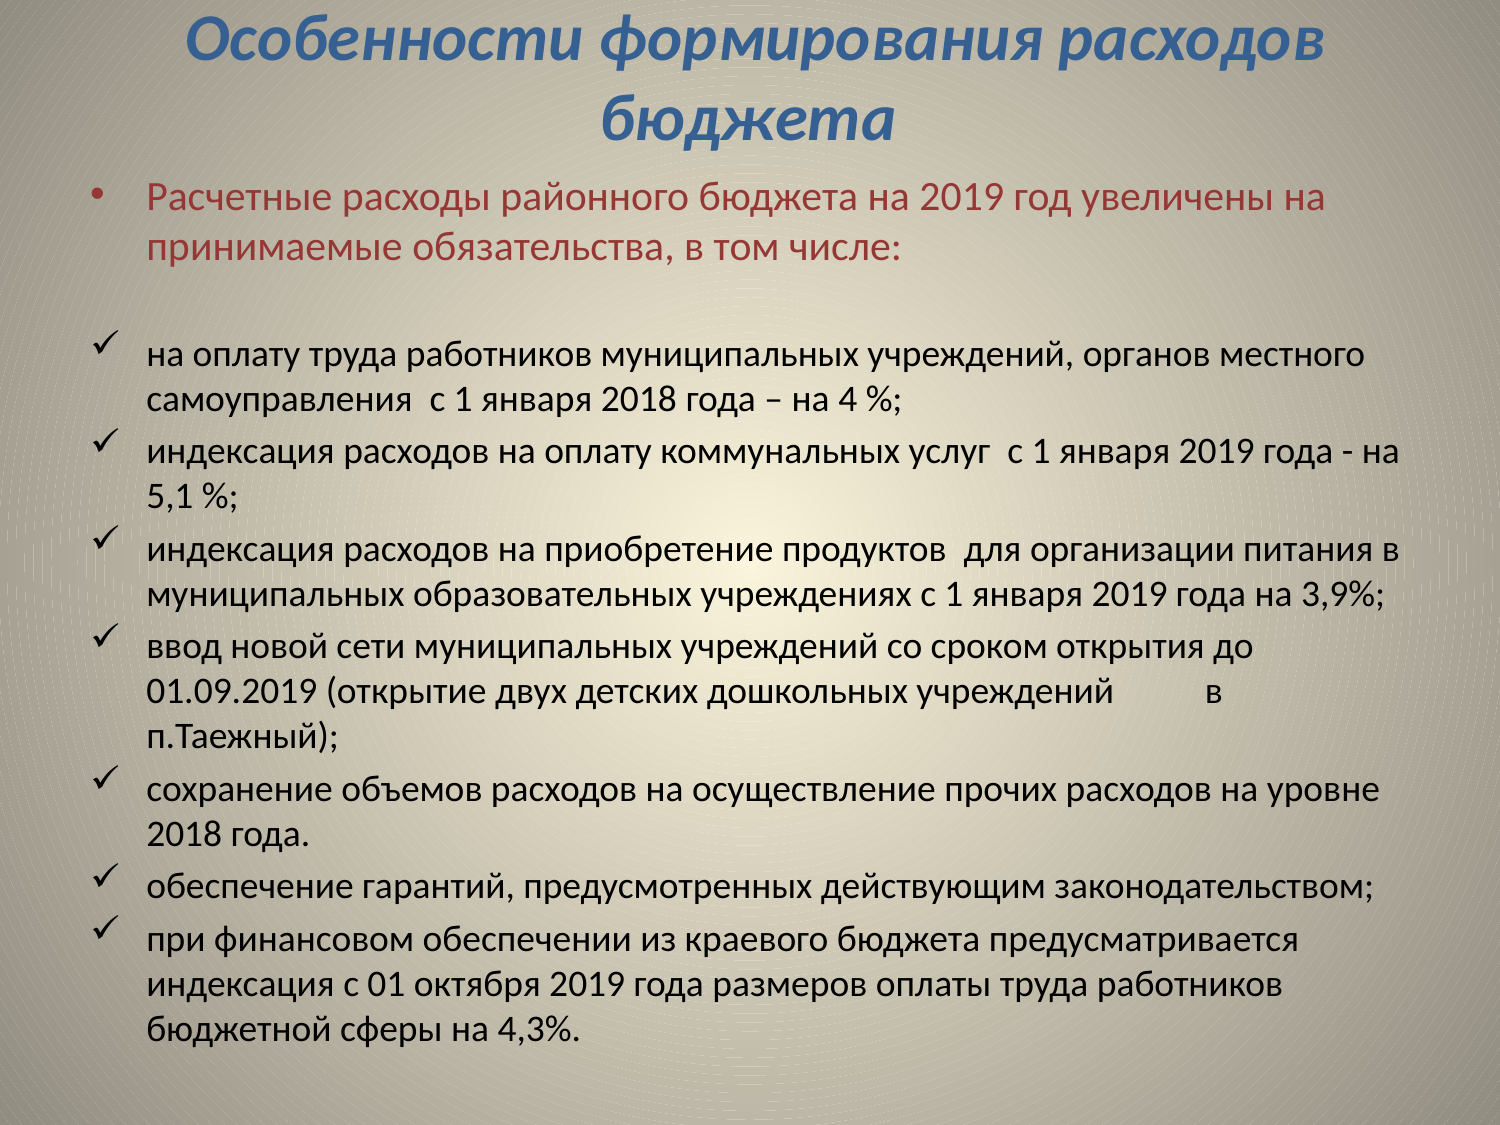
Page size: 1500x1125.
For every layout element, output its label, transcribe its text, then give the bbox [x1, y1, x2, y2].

title Особенности формирования расходов бюджета [41, 90, 1471, 138]
list Расчетные расходы районного бюджета на 2019 год увеличены на принимаемые обязательства, в том числе: на оплату труда работников муниципальных учреждений, органов местного самоуправления с 1 января 2018 года – на 4 %; индексация расходов на оплату коммунальных услуг с 1 января 2019 года - на 5,1 %; индексация расходов на приобретение продуктов для организации питания в муниципальных образовательных учреждениях с 1 января 2019 года на 3,9%; ввод новой сети муниципальных учреждений со сроком открытия до 01.09.2019 (открытие двух детских дошкольных учреждений в п.Таежный); сохранение объемов расходов на осуществление прочих расходов на уровне 2018 года. обеспечение гарантий, предусмотренных действующим законодательством; при финансовом обеспечении из краевого бюджета предусматривается индексация с 01 октября 2019 года размеров оплаты труда работников бюджетной сферы на 4,3%. [75, 160, 1425, 1083]
